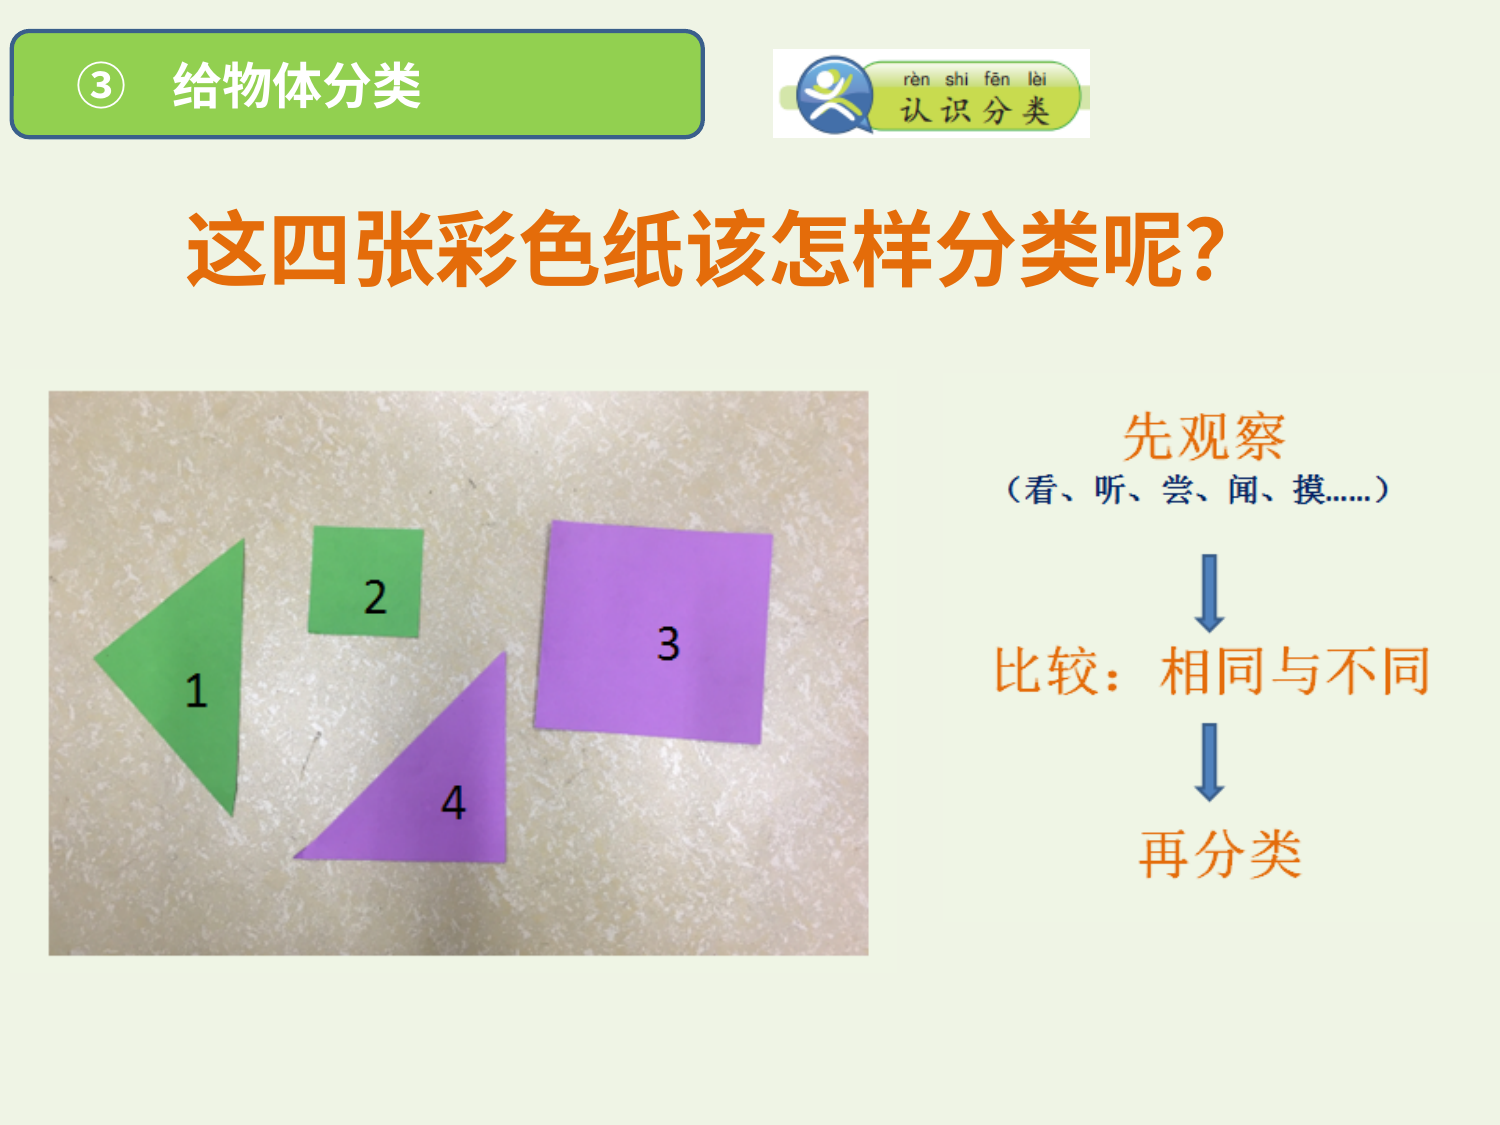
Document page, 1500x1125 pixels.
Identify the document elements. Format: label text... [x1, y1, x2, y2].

text_box ③ 给物体分类 [9, 28, 705, 140]
picture [773, 49, 1090, 138]
picture [10, 369, 897, 973]
text_box 这四张彩色纸该怎样分类呢？ [171, 190, 1465, 305]
picture [943, 373, 1500, 923]
